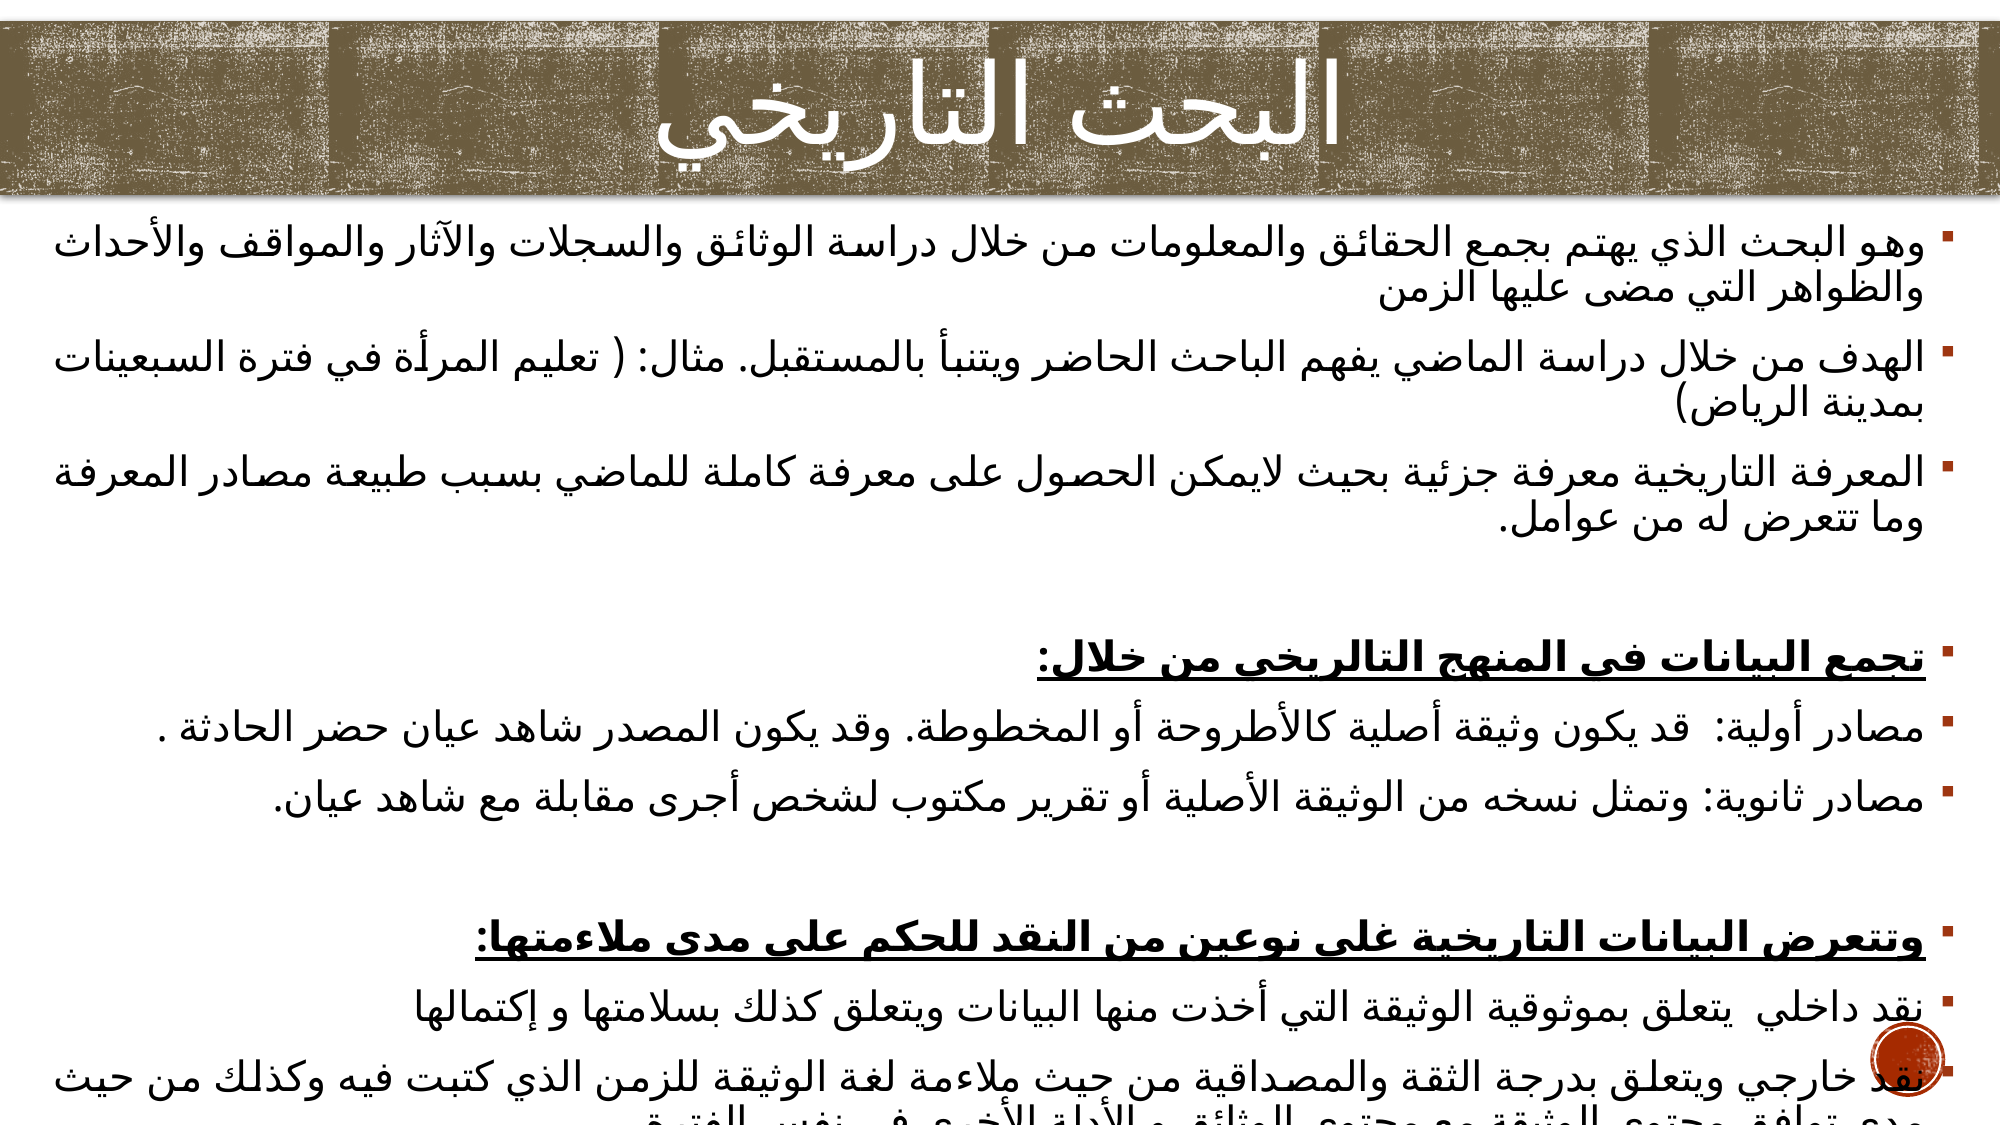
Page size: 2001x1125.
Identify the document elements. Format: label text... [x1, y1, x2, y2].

list وهو البحث الذي يهتم بجمع الحقائق والمعلومات من خلال دراسة الوثائق والسجلات والآثار والمواقف والأحداث والظواهر التي مضى عليها الزمن الهدف من خلال دراسة الماضي يفهم الباحث الحاضر ويتنبأ بالمستقبل. مثال: ( تعليم المرأة في فترة السبعينات بمدينة الرياض) المعرفة التاريخية معرفة جزئية بحيث لايمكن الحصول على معرفة كاملة للماضي بسبب طبيعة مصادر المعرفة وما تتعرض له من عوامل. تجمع البيانات في المنهج التالريخي من خلال: مصادر أولية: قد يكون وثيقة أصلية كالأطروحة أو المخطوطة. وقد يكون المصدر شاهد عيان حضر الحادثة . مصادر ثانوية: وتمثل نسخه من الوثيقة الأصلية أو تقرير مكتوب لشخص أجرى مقابلة مع شاهد عيان. وتتعرض البيانات التاريخية غلى نوعين من النقد للحكم على مدى ملاءمتها: نقد داخلي يتعلق بموثوقية الوثيقة التي أخذت منها البيانات ويتعلق كذلك بسلامتها و إكتمالها نقد خارجي ويتعلق بدرجة الثقة والمصداقية من حيث ملاءمة لغة الوثيقة للزمن الذي كتبت فيه وكذلك من حيث مدى توافق محتوى الوثيقة مع محتوى الوثائق و الأدلة الأخرى في نفس الفترة . [38, 213, 1972, 1088]
title البحث التاريخي [0, 21, 2000, 195]
